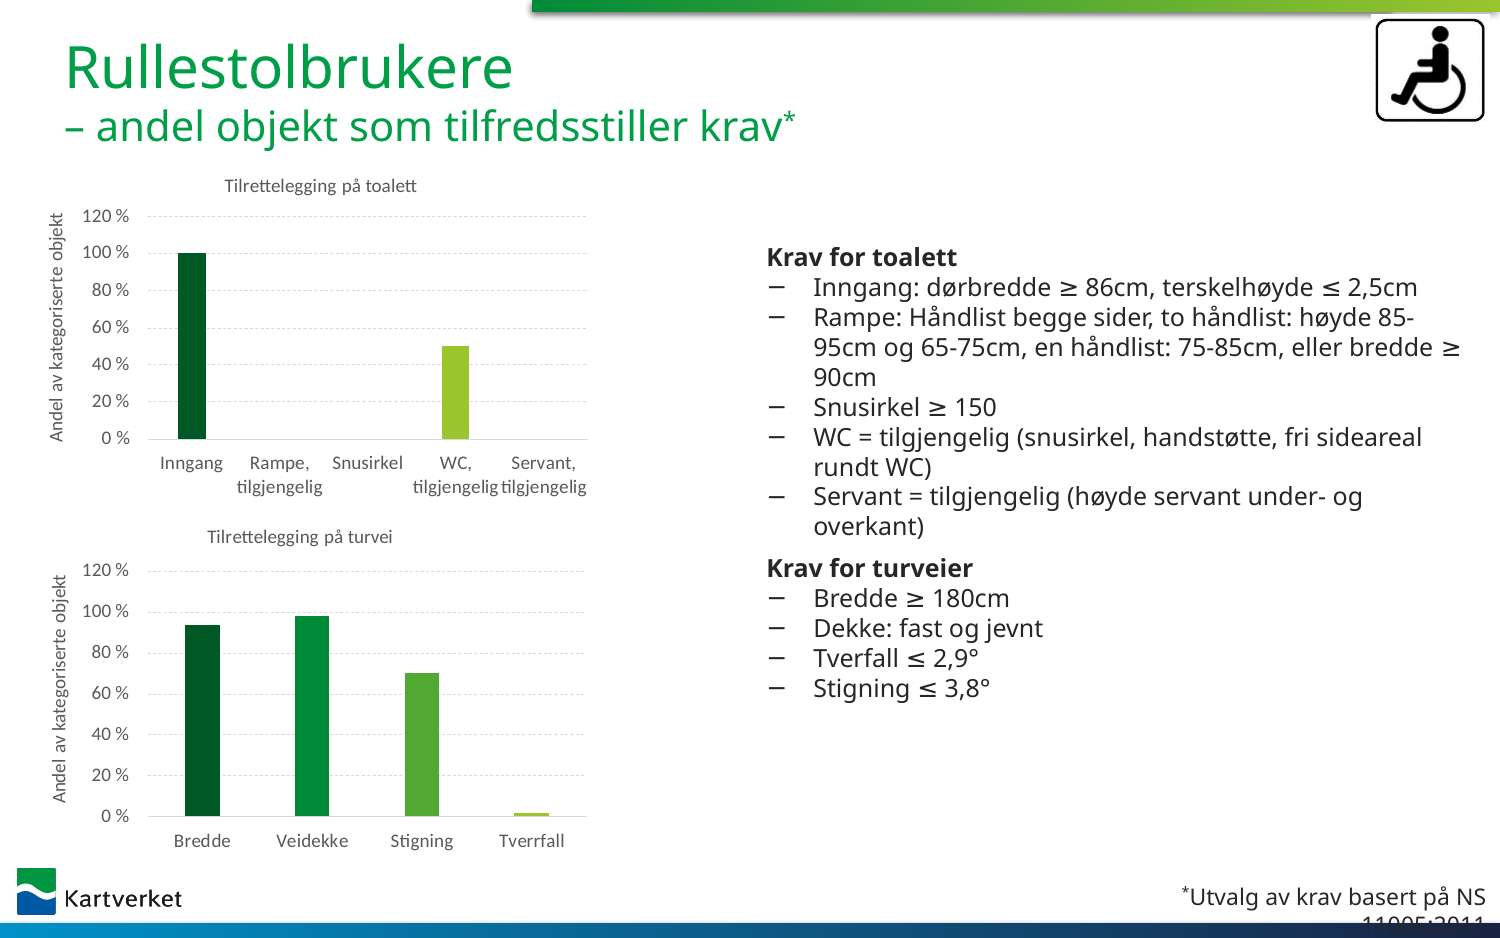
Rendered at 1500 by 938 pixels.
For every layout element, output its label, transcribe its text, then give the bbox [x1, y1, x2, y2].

picture [41, 166, 599, 505]
text_box Krav for toalett Inngang: dørbredde ≥ 86cm, terskelhøyde ≤ 2,5cm Rampe: Håndlist begge sider, to håndlist: høyde 85-95cm og 65-75cm, en håndlist: 75-85cm, eller bredde ≥ 90cm Snusirkel ≥ 150 WC = tilgjengelig (snusirkel, handstøtte, fri sideareal rundt WC) Servant = tilgjengelig (høyde servant under- og overkant) [751, 234, 1483, 545]
text_box *Utvalg av krav basert på NS 11005:2011 [1068, 873, 1500, 938]
text_box Krav for turveier Bredde ≥ 180cm Dekke: fast og jevnt Tverfall ≤ 2,9° Stigning ≤ 3,8° [751, 545, 1483, 710]
text_box Rullestolbrukere – andel objekt som tilfredsstiller krav* [49, 14, 1431, 158]
picture [41, 520, 598, 859]
picture [1371, 13, 1491, 127]
